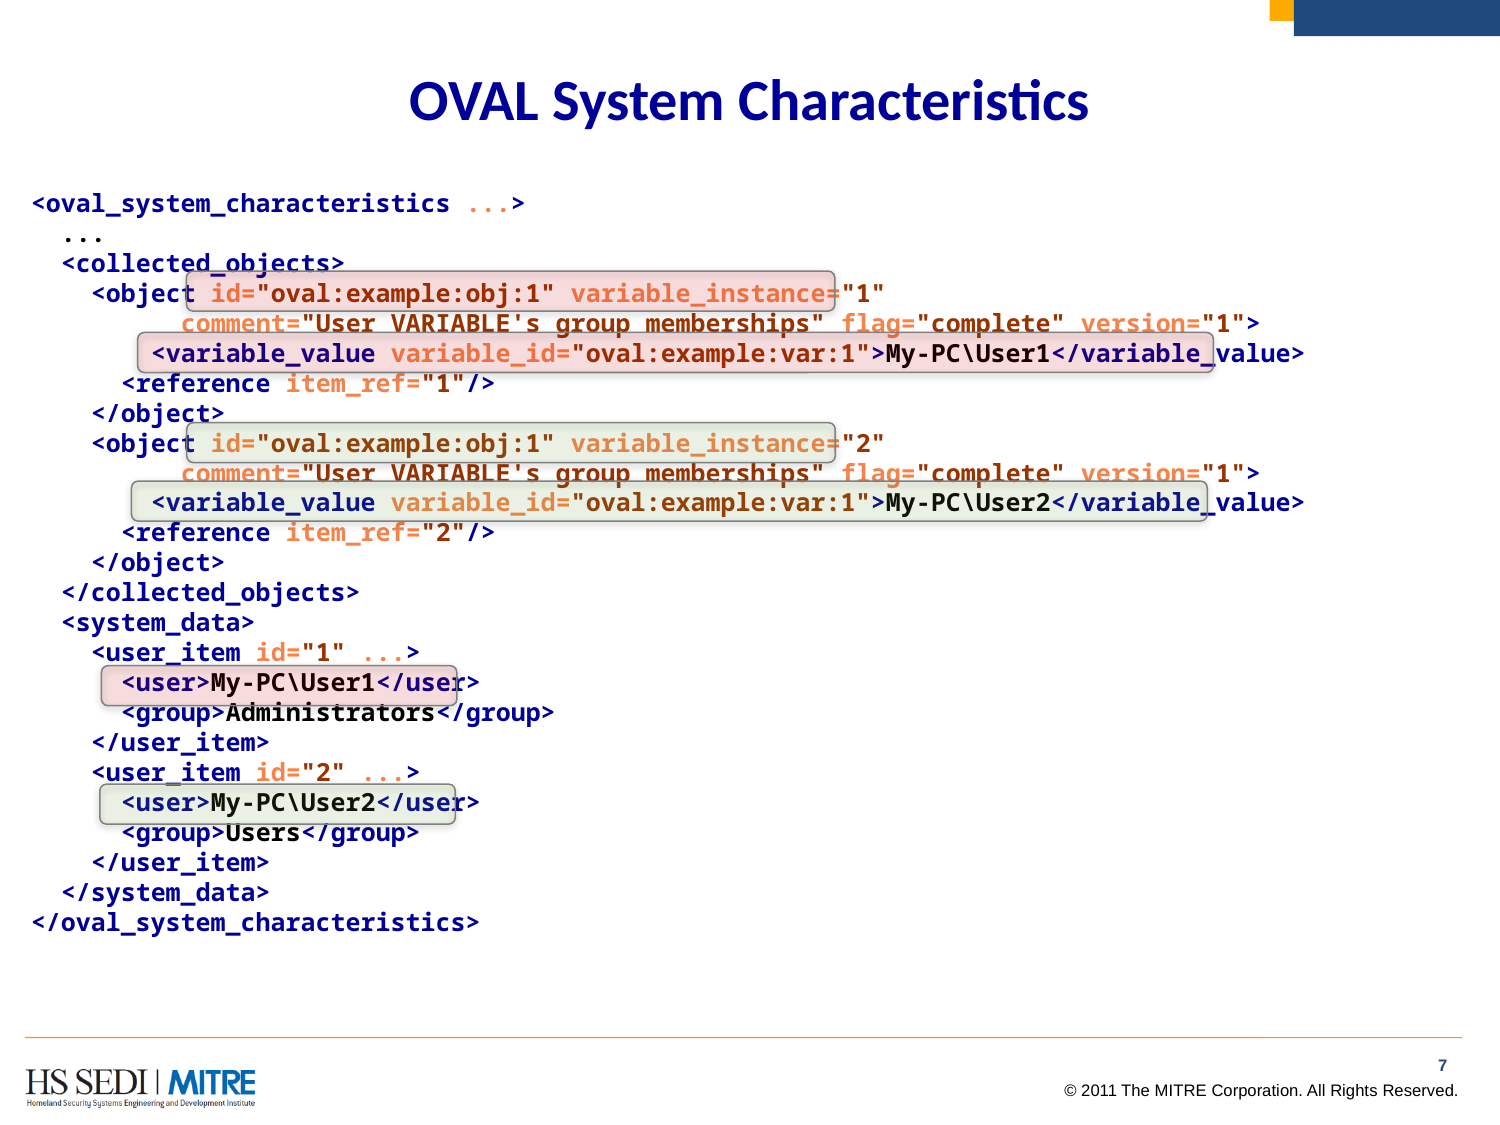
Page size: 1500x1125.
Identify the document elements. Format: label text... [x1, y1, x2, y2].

picture [20, 1058, 271, 1122]
slide_number 6 [1374, 1049, 1463, 1076]
text_box [99, 783, 457, 825]
text_box [130, 480, 1209, 522]
text_box <oval_system_characteristics ...> ... <collected_objects> <object id="oval:example:obj:1" variable_instance="1" comment="User VARIABLE's group memberships" flag="complete" version="1"> <variable_value variable_id="oval:example:var:1">My-PC\User1</variable_value> <reference item_ref="1"/> </object> <object id="oval:example:obj:1" variable_instance="2" comment="User VARIABLE's group memberships" flag="complete" version="1"> <variable_value variable_id="oval:example:var:1">My-PC\User2</variable_value> <reference item_ref="2"/> </object> </collected_objects> <system_data> <user_item id="1" ...> <user>My-PC\User1</user> <group>Administrators</group> </user_item> <user_item id="2" ...> <user>My-PC\User2</user> <group>Users</group> </user_item> </system_data> </oval_system_characteristics> [16, 180, 1482, 944]
title OVAL System Characteristics [43, 62, 1457, 151]
text_box [185, 270, 836, 312]
text_box [185, 421, 837, 464]
text_box [100, 664, 458, 707]
text_box [136, 331, 1215, 374]
